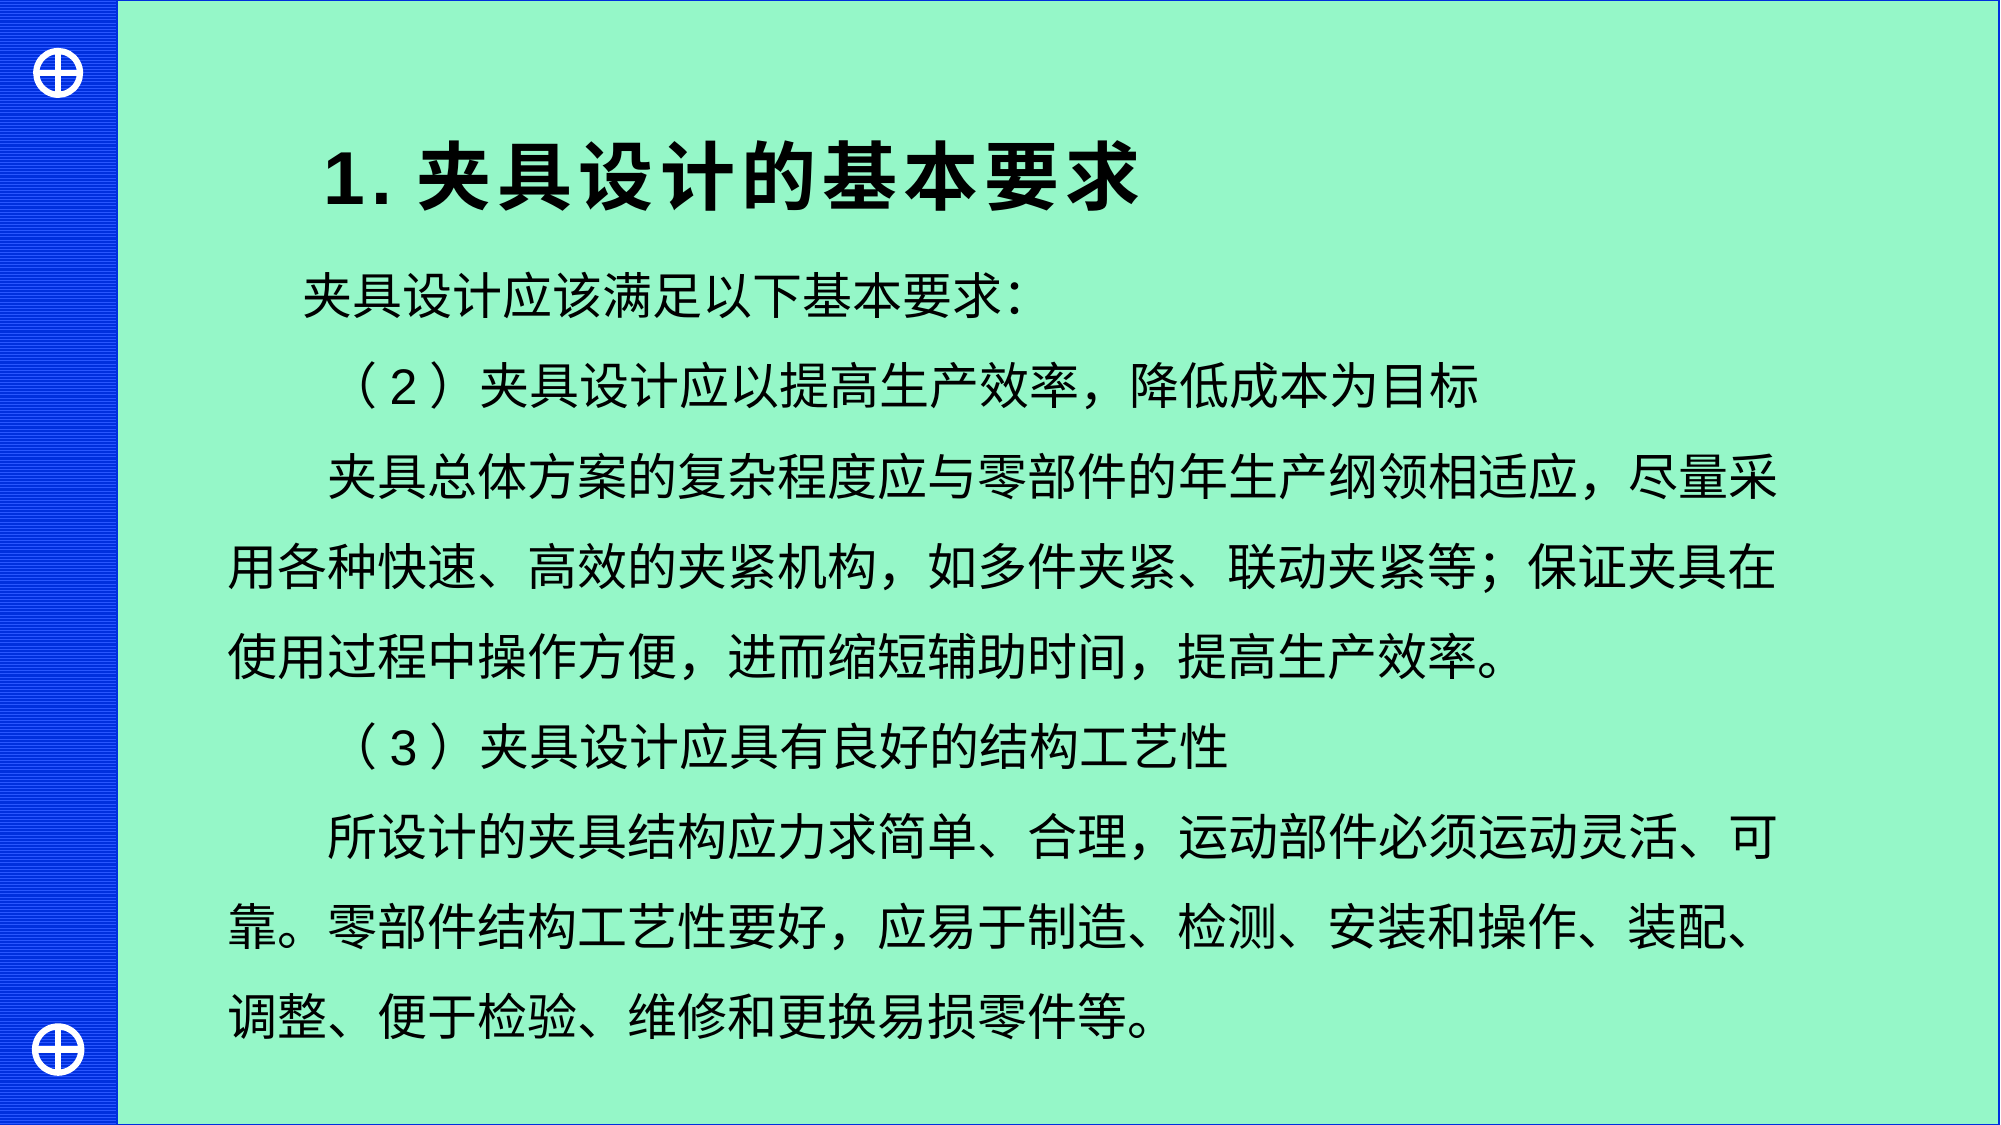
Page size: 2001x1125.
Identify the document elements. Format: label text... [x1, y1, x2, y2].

text_box 1.夹具设计的基本要求 [173, 106, 1462, 228]
text_box 夹具设计应该满足以下基本要求： （2）夹具设计应以提高生产效率，降低成本为目标 夹具总体方案的复杂程度应与零部件的年生产纲领相适应，尽量采用各种快速、高效的夹紧机构，如多件夹紧、联动夹紧等；保证夹具在使用过程中操作方便，进而缩短辅助时间，提高生产效率。 （3）夹具设计应具有良好的结构工艺性 所设计的夹具结构应力求简单、合理，运动部件必须运动灵活、可靠。零部件结构工艺性要好，应易于制造、检测、安装和操作、装配、调整、便于检验、维修和更换易损零件等。 [212, 227, 1824, 1125]
